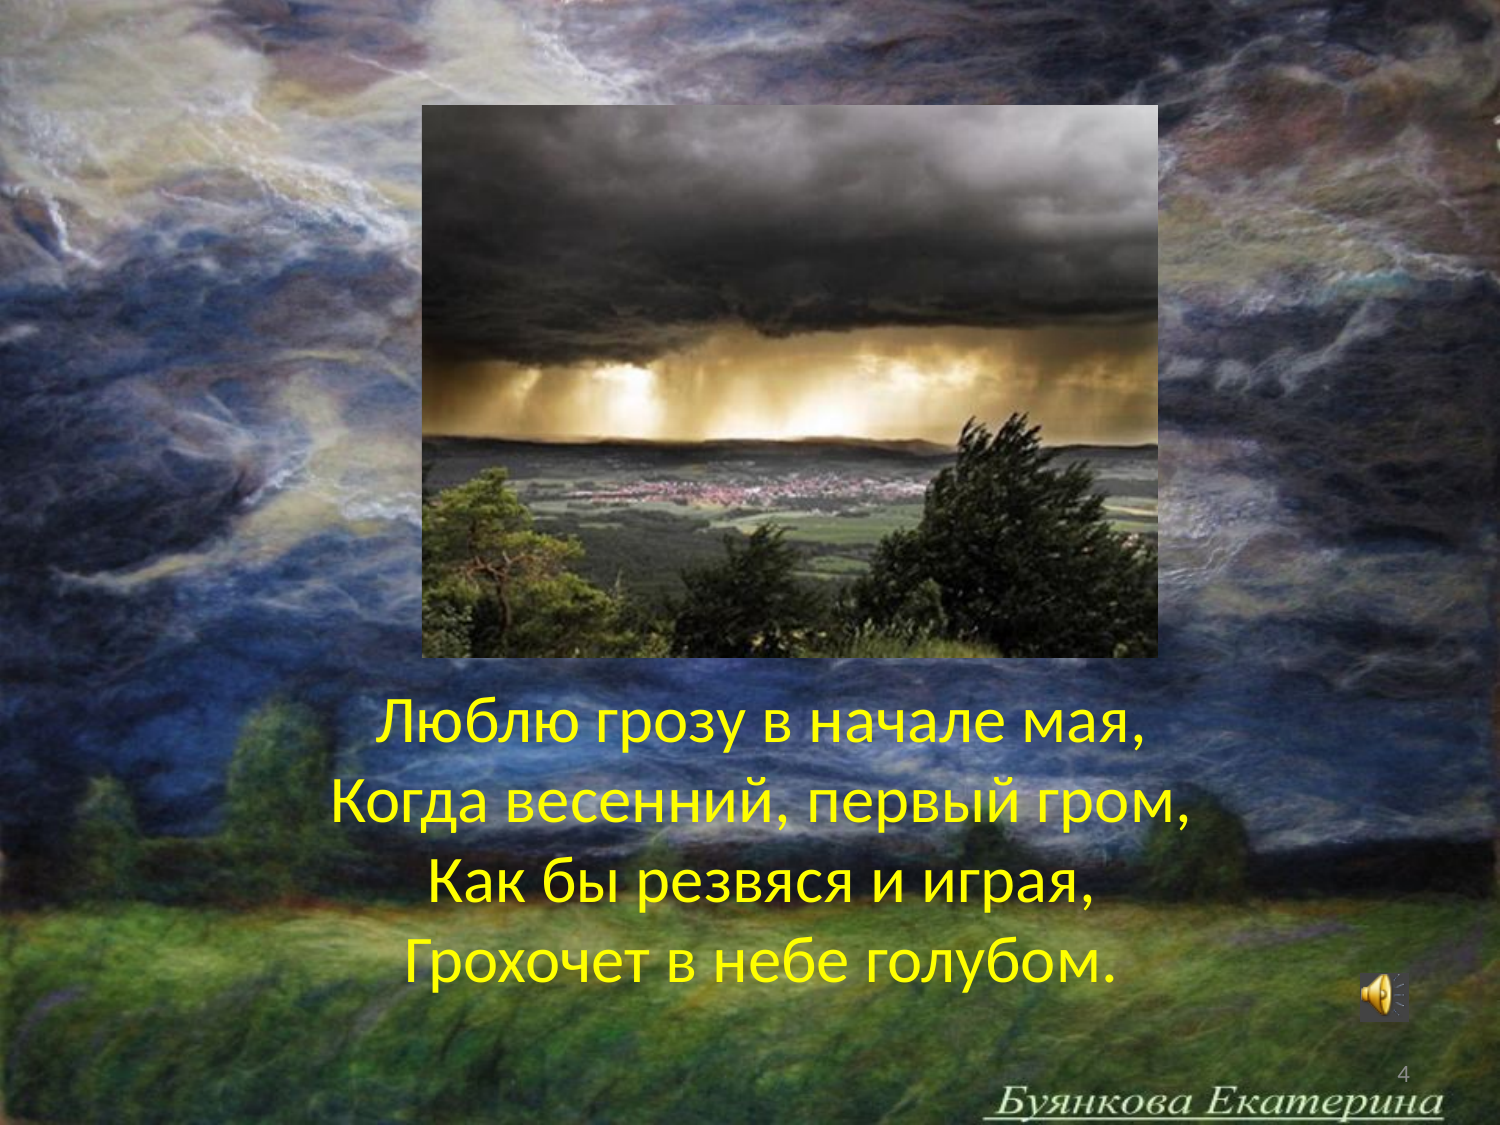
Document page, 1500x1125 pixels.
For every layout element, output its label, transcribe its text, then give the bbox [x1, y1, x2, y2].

picture [0, 0, 1500, 1125]
list Люблю грозу в начале мая, Когда весенний, первый гром, Как бы резвяся и играя, Грохочет в небе голубом. [140, 667, 1384, 1055]
slide_number 4 [1074, 1042, 1425, 1103]
